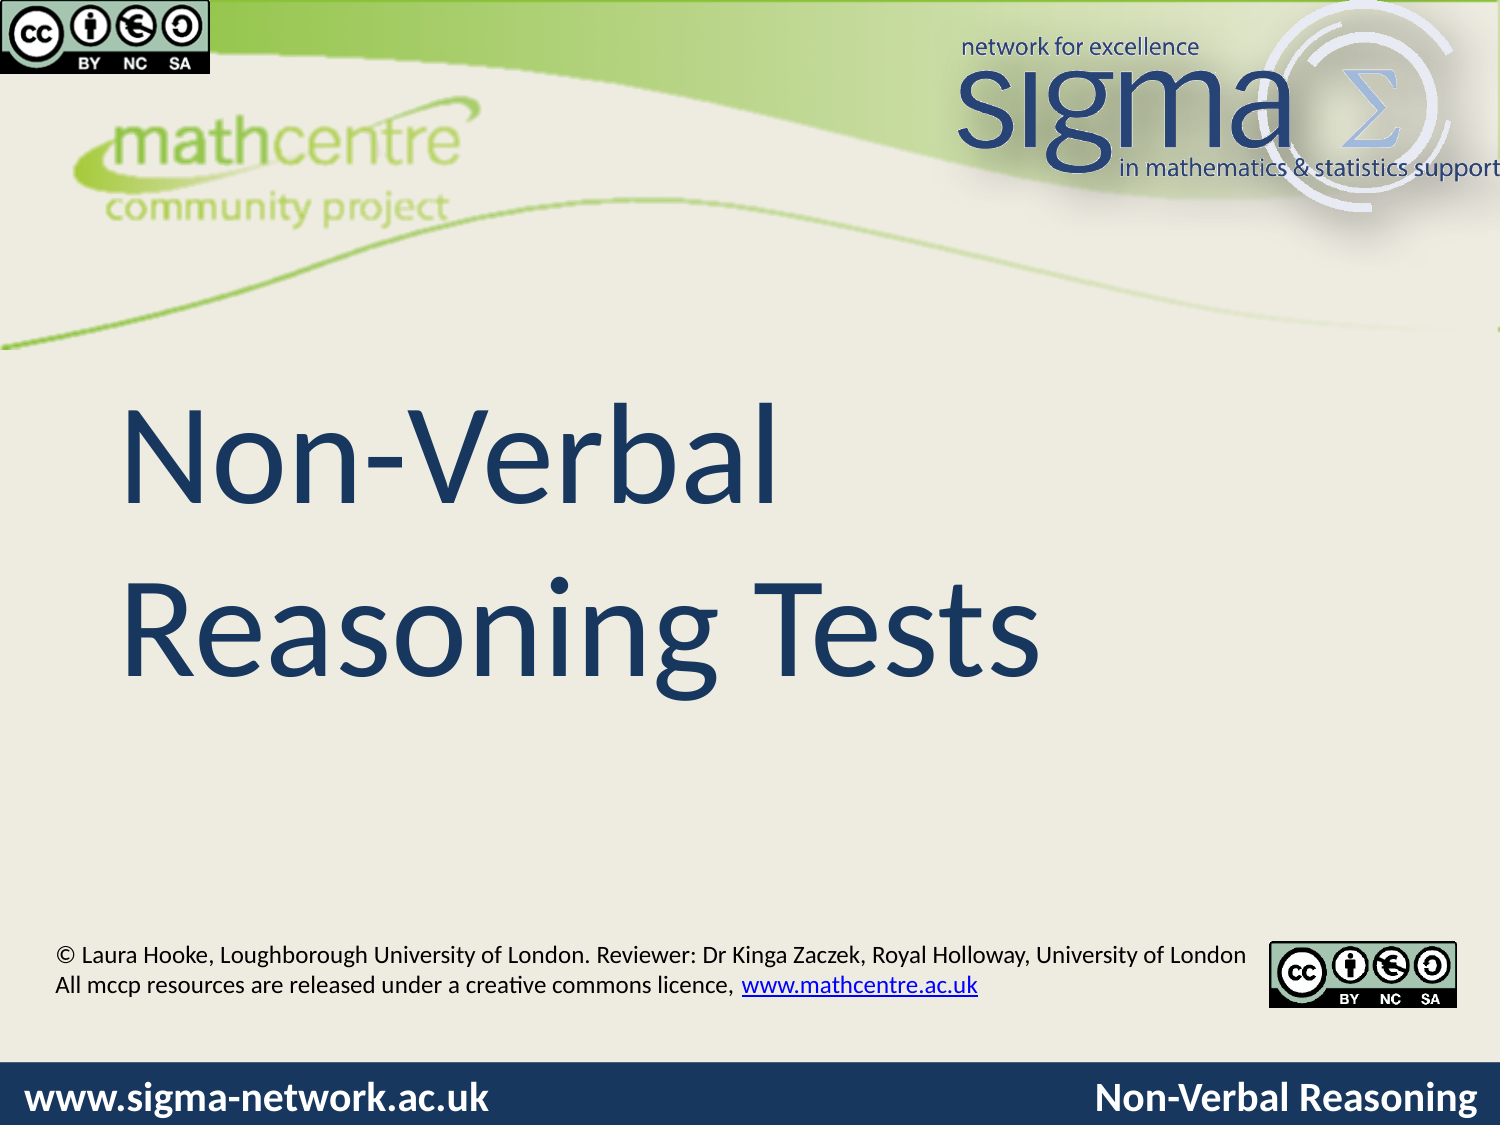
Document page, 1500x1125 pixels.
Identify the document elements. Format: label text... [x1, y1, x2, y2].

title Non-Verbal Reasoning Tests [40, 360, 1275, 801]
text_box © Laura Hooke, Loughborough University of London. Reviewer: Dr Kinga Zaczek, Royal Holloway, University of London All mccp resources are released under a creative commons licence, www.mathcentre.ac.uk [40, 931, 1275, 1006]
picture [0, 0, 1500, 351]
picture [1269, 941, 1458, 1008]
text_box www.sigma-network.ac.uk Non-Verbal Reasoning [0, 1062, 1500, 1125]
